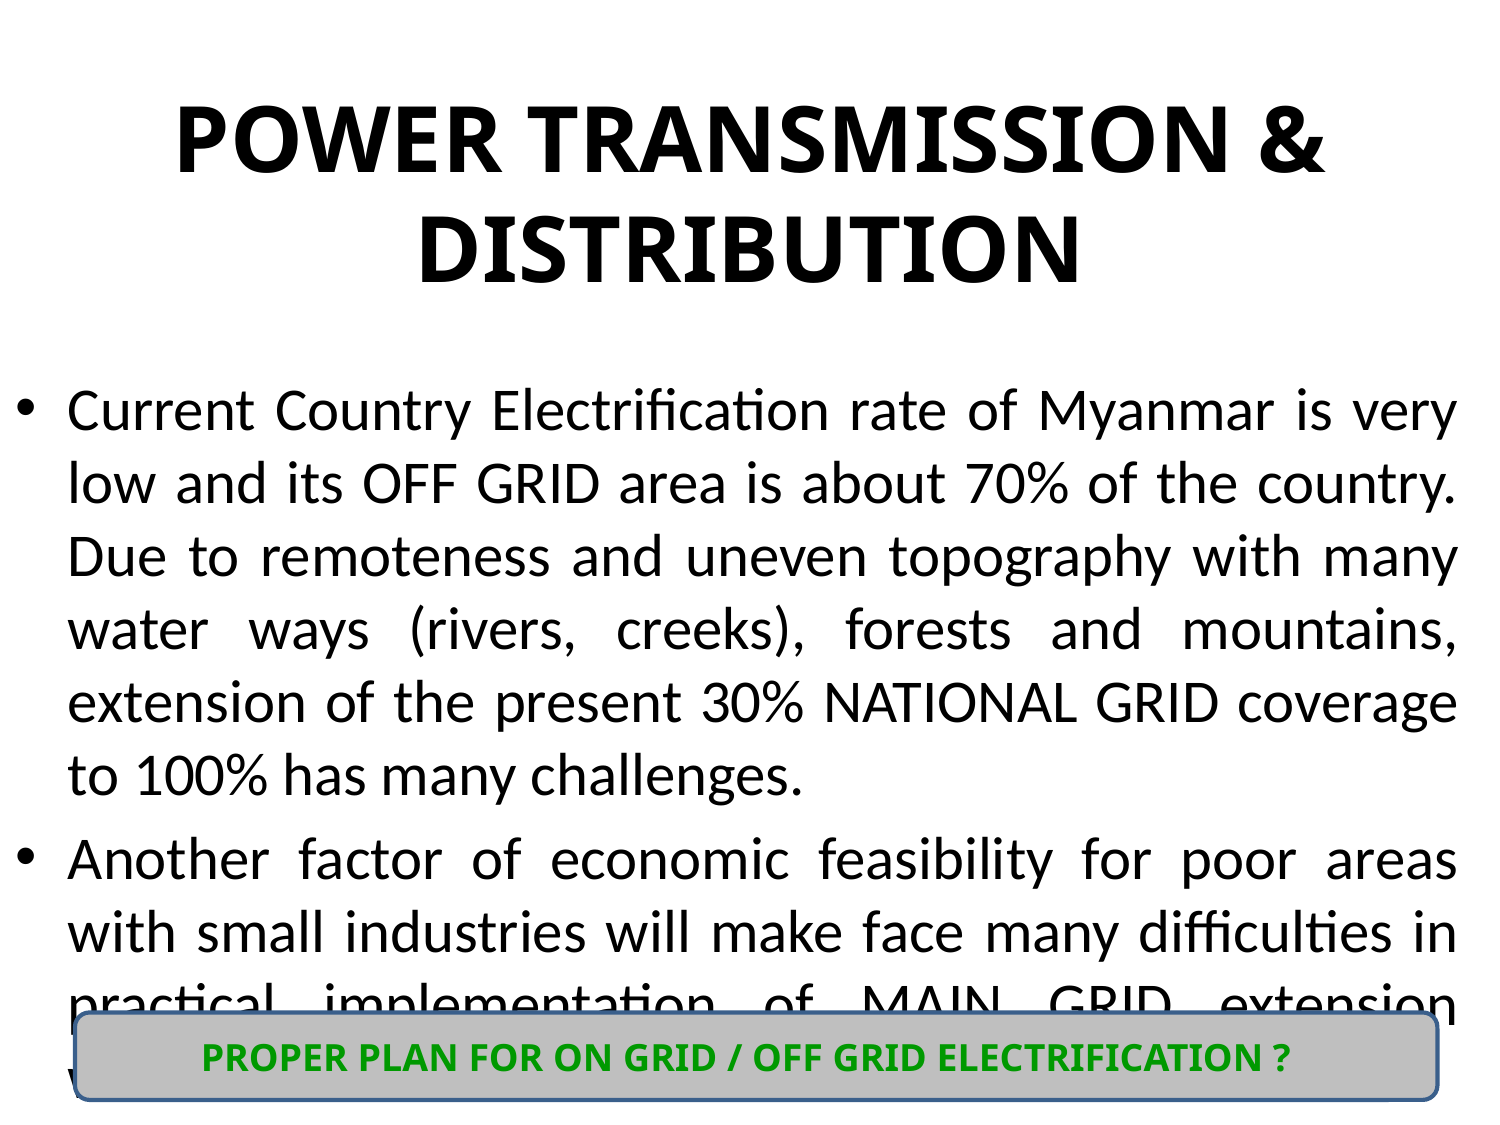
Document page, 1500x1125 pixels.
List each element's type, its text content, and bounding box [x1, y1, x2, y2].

title POWER TRANSMISSION & DISTRIBUTION [0, 45, 1500, 338]
text_box PROPER PLAN FOR ON GRID / OFF GRID ELECTRIFICATION ? [72, 1010, 1440, 1103]
list Current Country Electrification rate of Myanmar is very low and its OFF GRID area is about 70% of the country. Due to remoteness and uneven topography with many water ways (rivers, creeks), forests and mountains, extension of the present 30% NATIONAL GRID coverage to 100% has many challenges. Another factor of economic feasibility for poor areas with small industries will make face many difficulties in practical implementation of MAIN GRID extension works. [0, 362, 1475, 1125]
